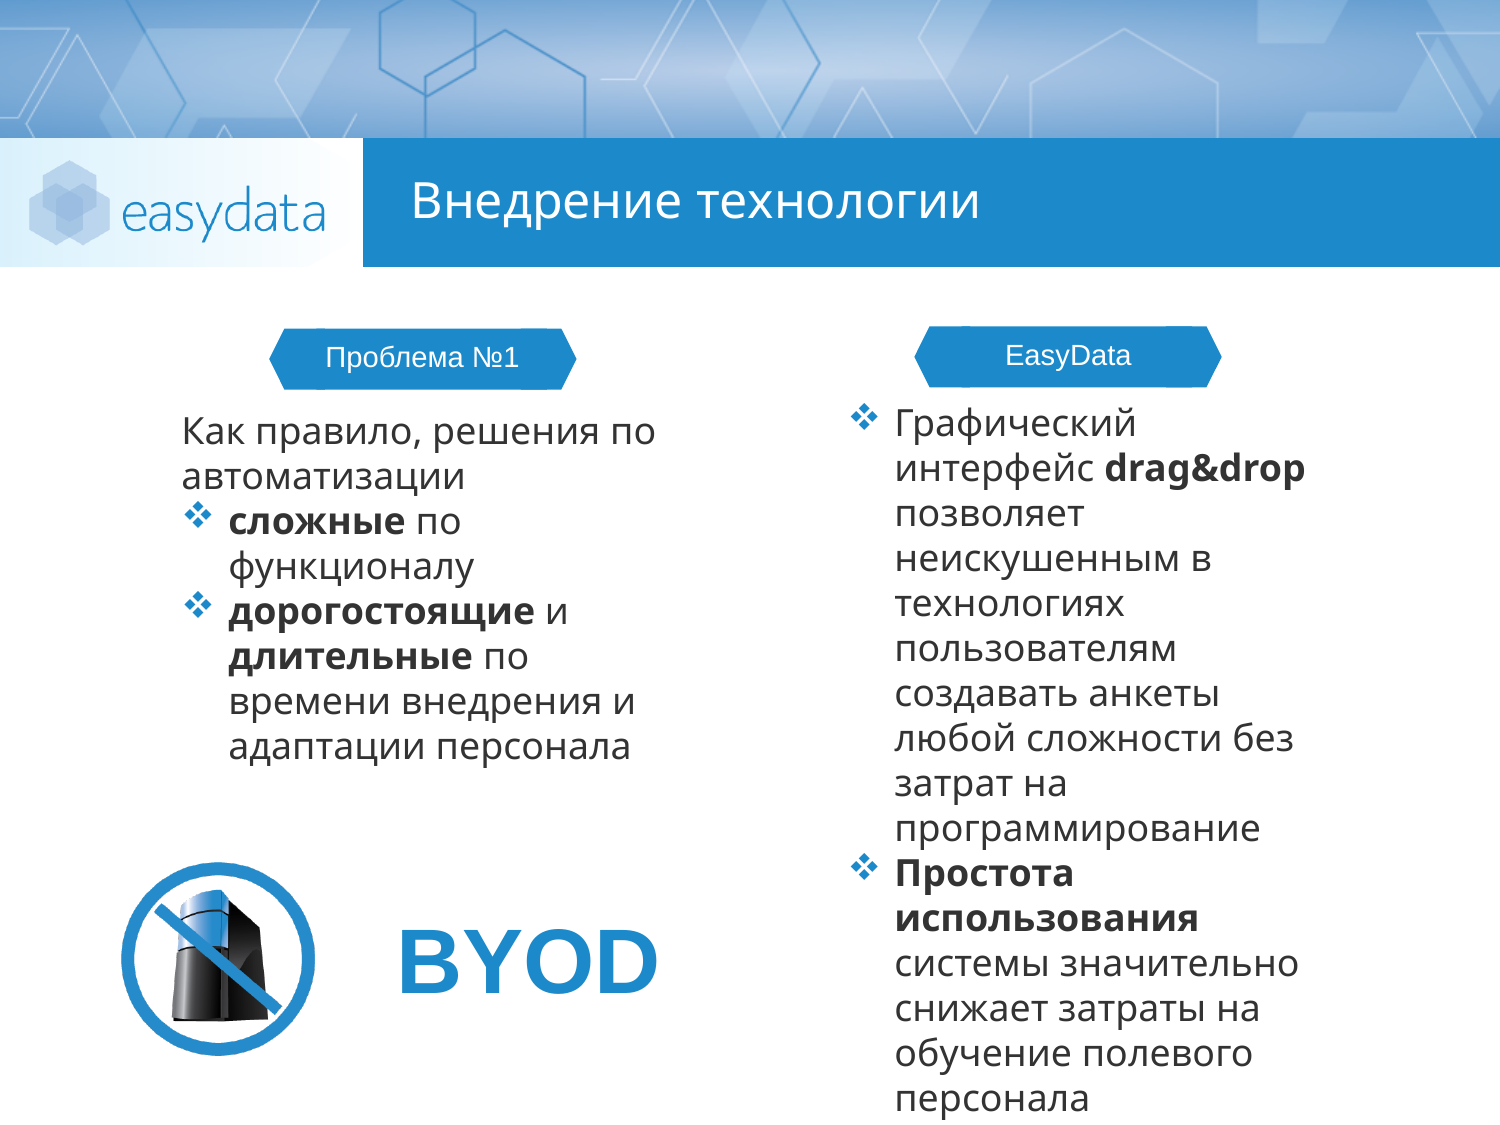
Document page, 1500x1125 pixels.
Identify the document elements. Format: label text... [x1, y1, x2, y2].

text_box BYOD [381, 894, 772, 1020]
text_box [914, 326, 1222, 388]
picture [0, 0, 1500, 267]
picture [115, 854, 320, 1062]
text_box Как правило, решения по автоматизации сложные по функционалу дорогостоящие и длительные по времени внедрения и адаптации персонала [166, 399, 680, 876]
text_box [268, 328, 577, 390]
title Внедрение технологии [395, 160, 1462, 254]
text_box Графический интерфейс drag&drop позволяет неискушенным в технологиях пользователям создавать анкеты любой сложности без затрат на программирование Простота использования системы значительно снижает затраты на обучение полевого персонала [832, 392, 1353, 948]
